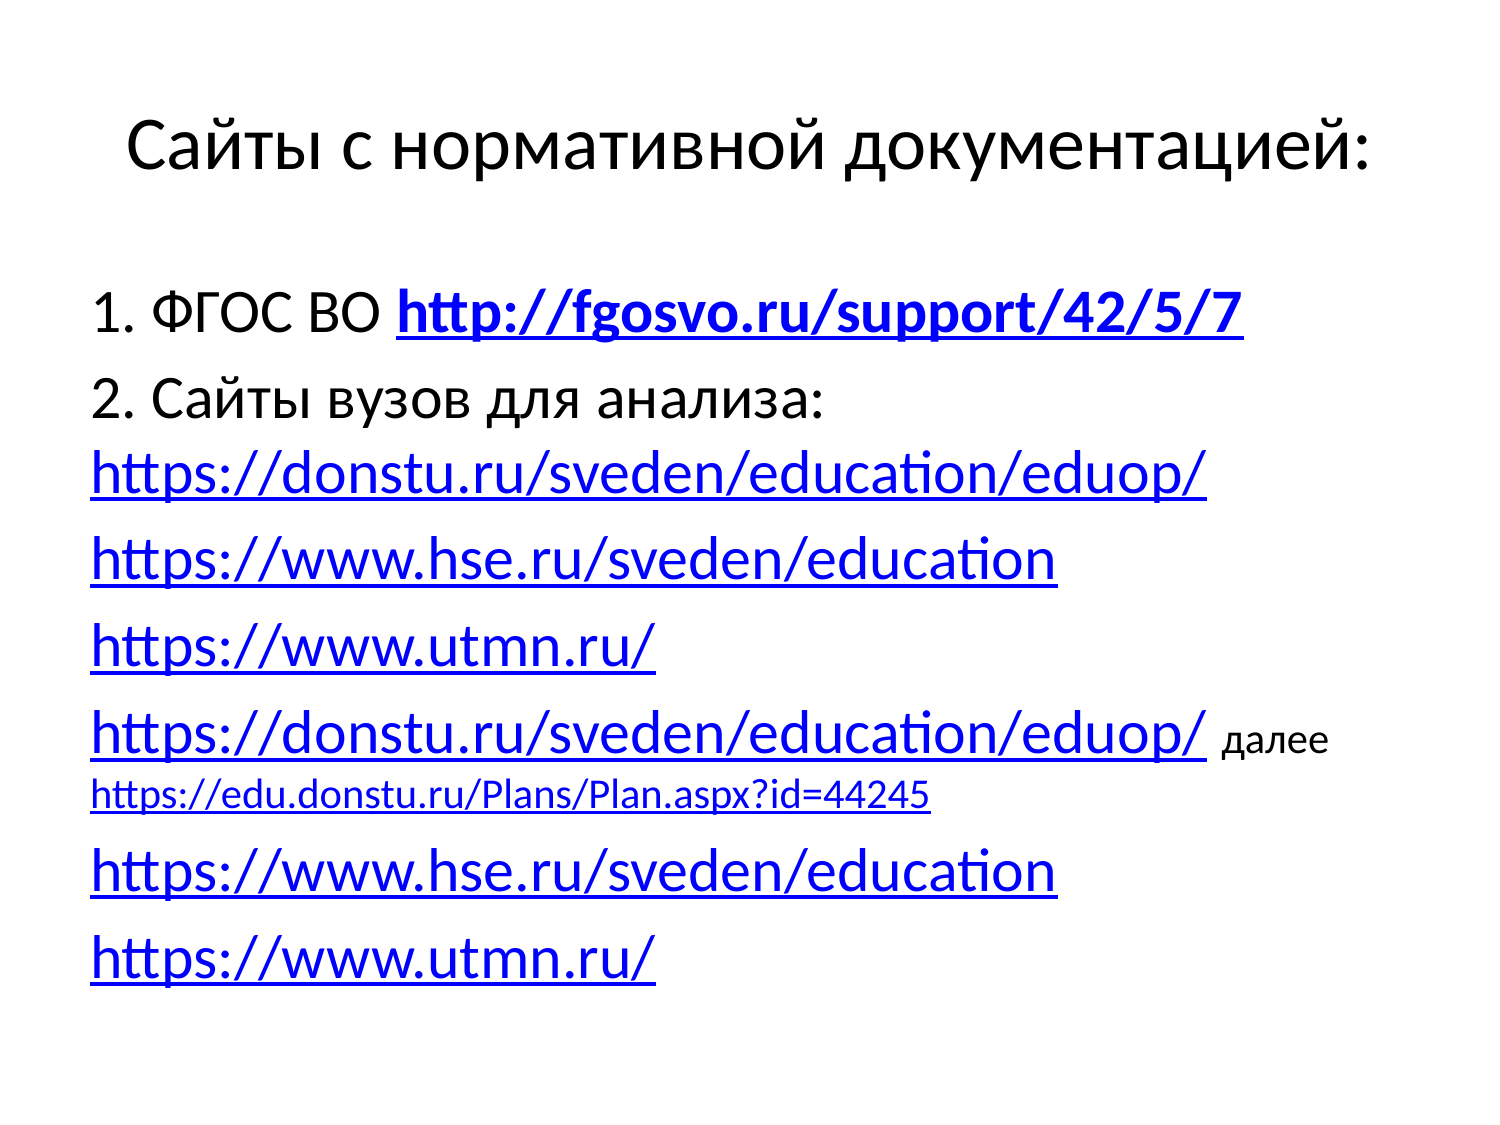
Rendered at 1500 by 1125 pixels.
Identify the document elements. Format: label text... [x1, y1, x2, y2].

title Сайты с нормативной документацией: [75, 45, 1425, 233]
list 1. ФГОС ВО http://fgosvo.ru/support/42/5/7 2. Сайты вузов для анализа: https://donstu.ru/sveden/education/eduop/ https://www.hse.ru/sveden/education https://www.utmn.ru/ https://donstu.ru/sveden/education/eduop/ далее https://edu.donstu.ru/Plans/Plan.aspx?id=44245 https://www.hse.ru/sveden/education https://www.utmn.ru/ [75, 262, 1425, 1005]
